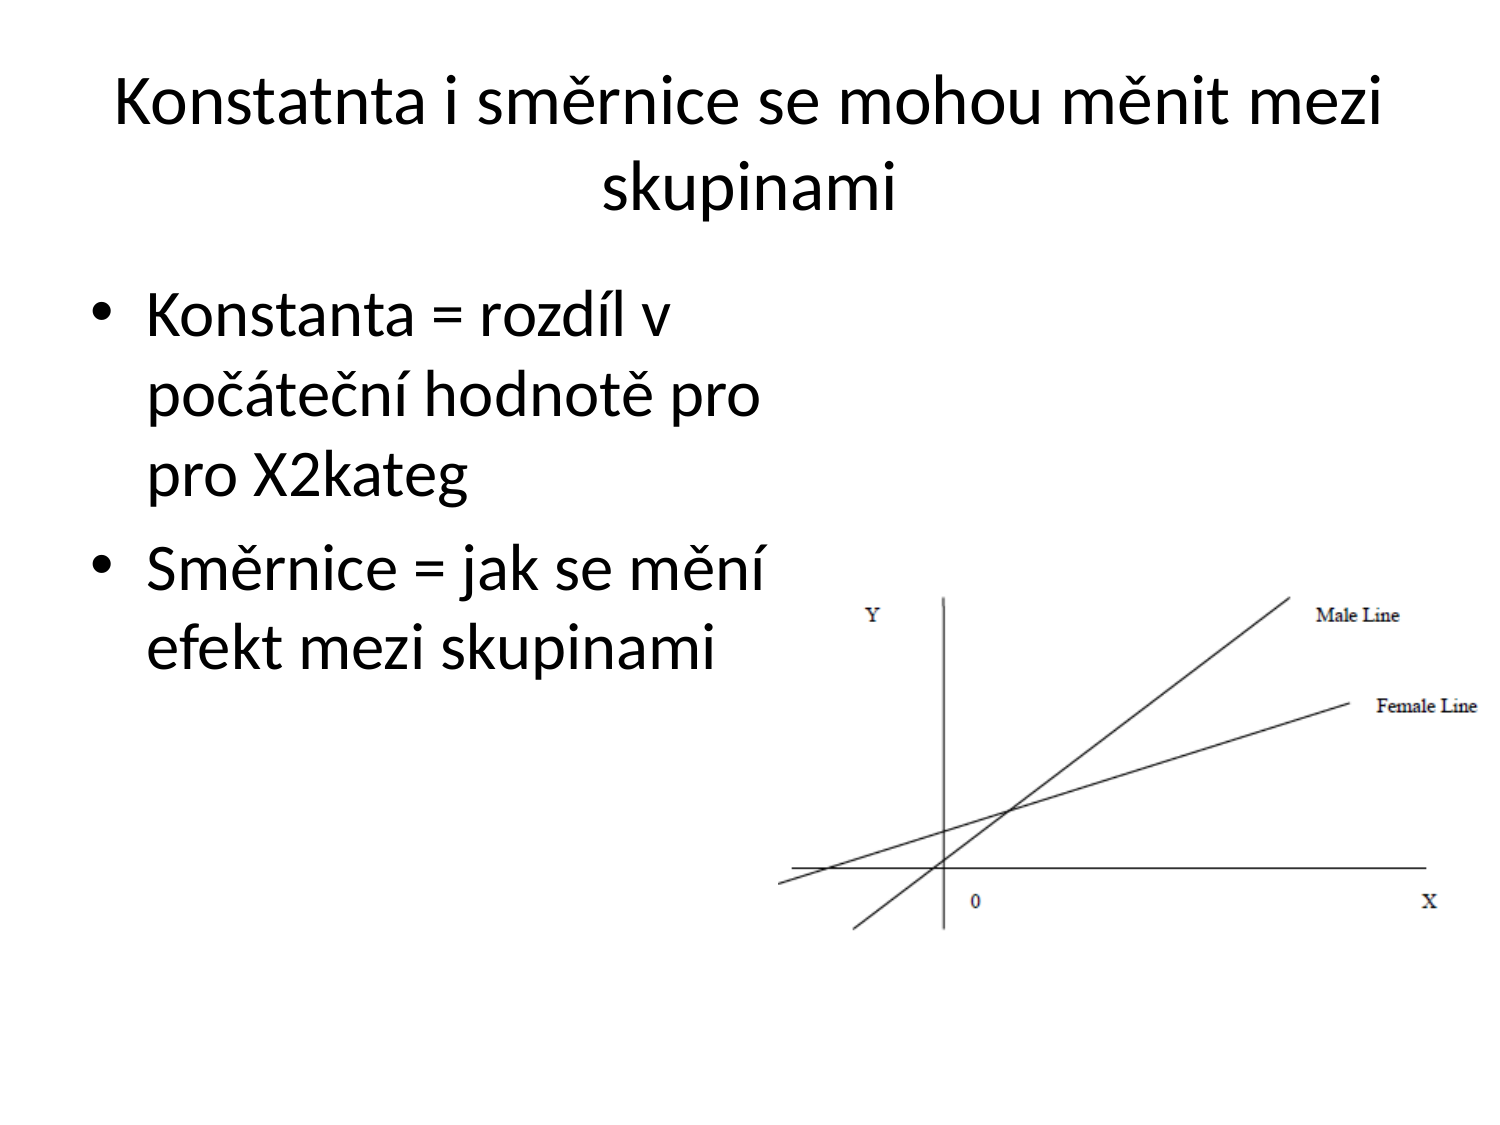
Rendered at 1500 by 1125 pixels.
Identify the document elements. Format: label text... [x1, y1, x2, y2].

title Konstatnta i směrnice se mohou měnit mezi skupinami [75, 45, 1425, 233]
list Konstanta = rozdíl v počáteční hodnotě pro pro X2kateg Směrnice = jak se mění efekt mezi skupinami [75, 262, 845, 1005]
picture [777, 585, 1500, 935]
